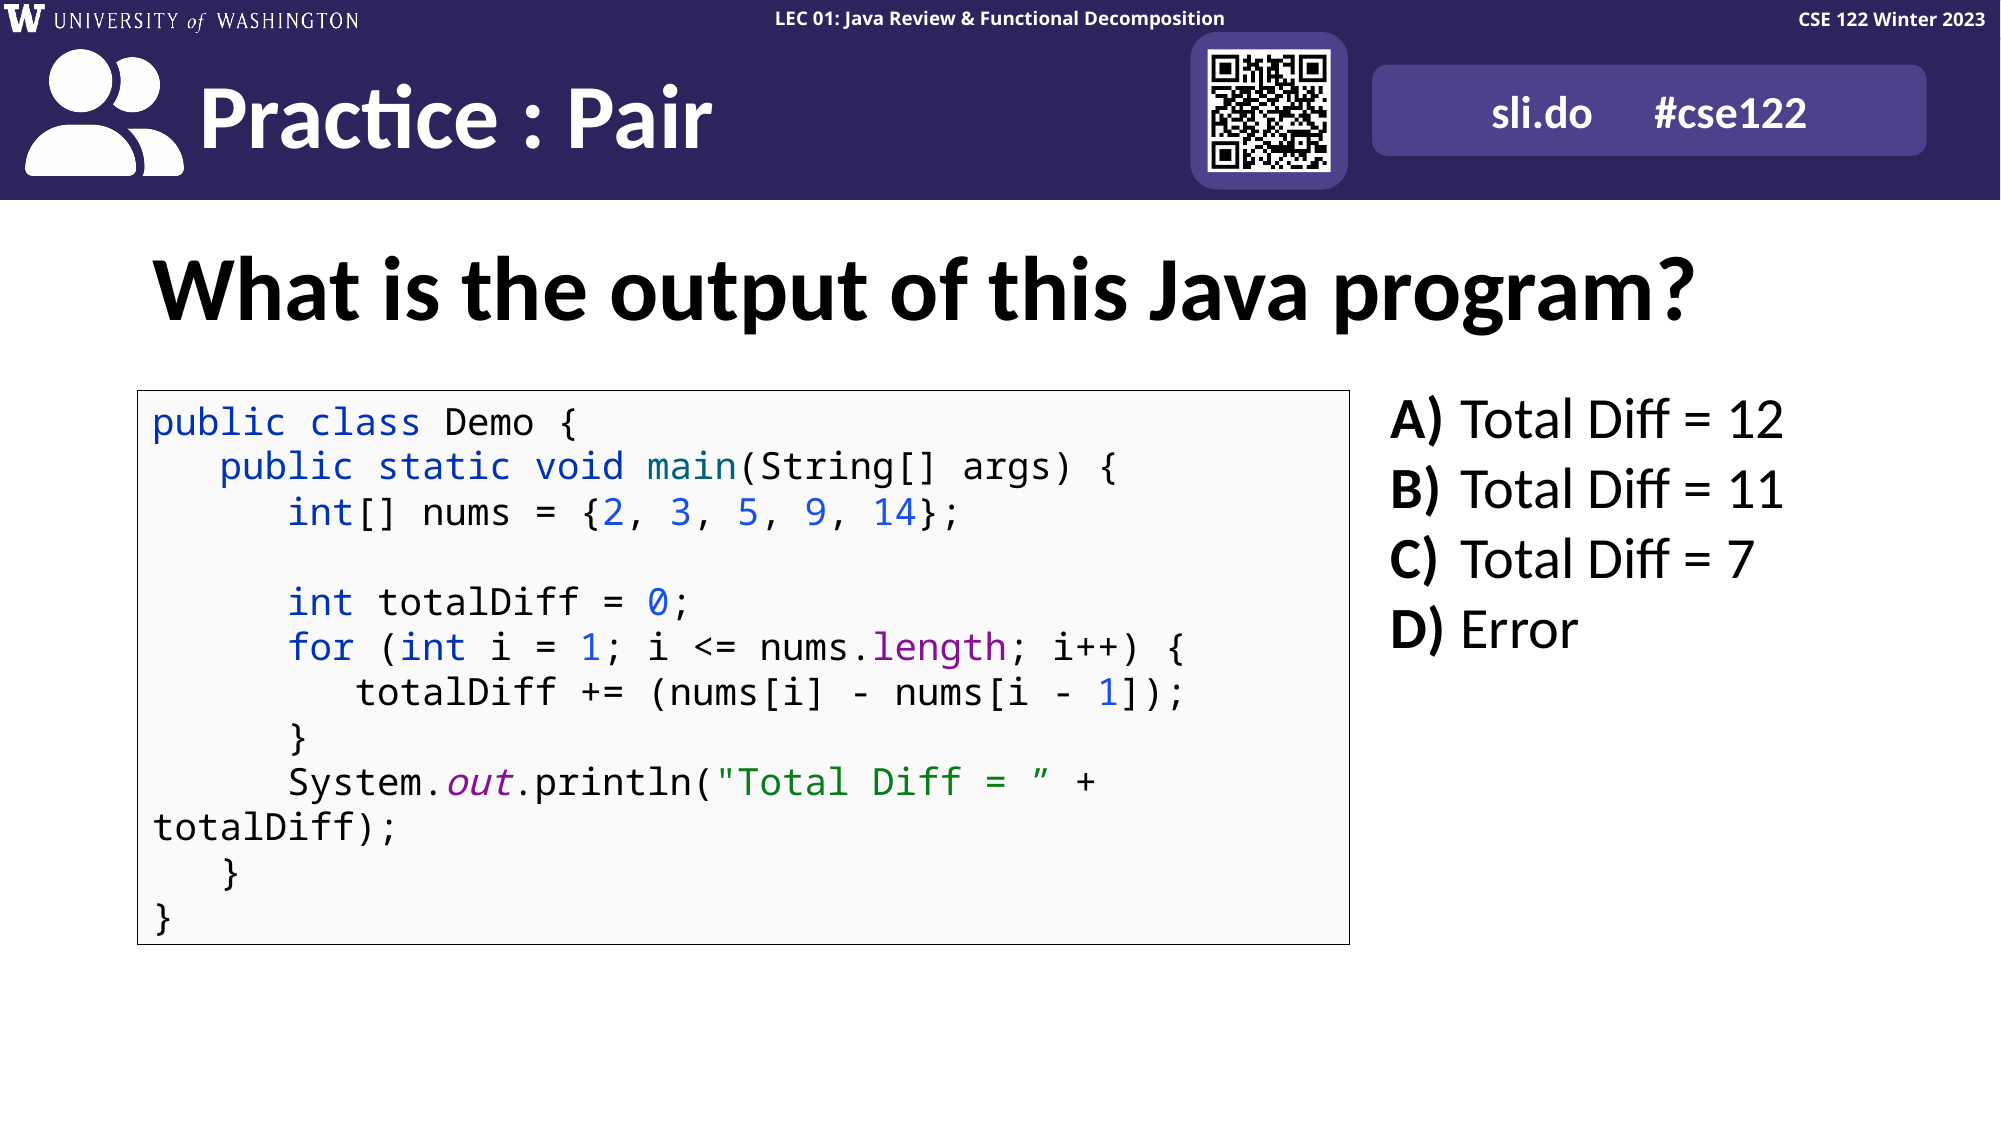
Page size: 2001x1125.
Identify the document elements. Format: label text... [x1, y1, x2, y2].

text_box Total Diff = 12 Total Diff = 11 Total Diff = 7 Error [1376, 372, 1801, 738]
title What is the output of this Java program? [137, 227, 1863, 353]
picture [25, 49, 184, 176]
picture [1209, 51, 1330, 171]
picture [4, 4, 358, 33]
text_box public class Demo { public static void main(String[] args) { int[] nums = {2, 3, 5, 9, 14}; int totalDiff = 0; for (int i = 1; i <= nums.length; i++) { totalDiff += (nums[i] - nums[i - 1]); } System.out.println("Total Diff = ” + totalDiff); } } [137, 390, 1350, 945]
